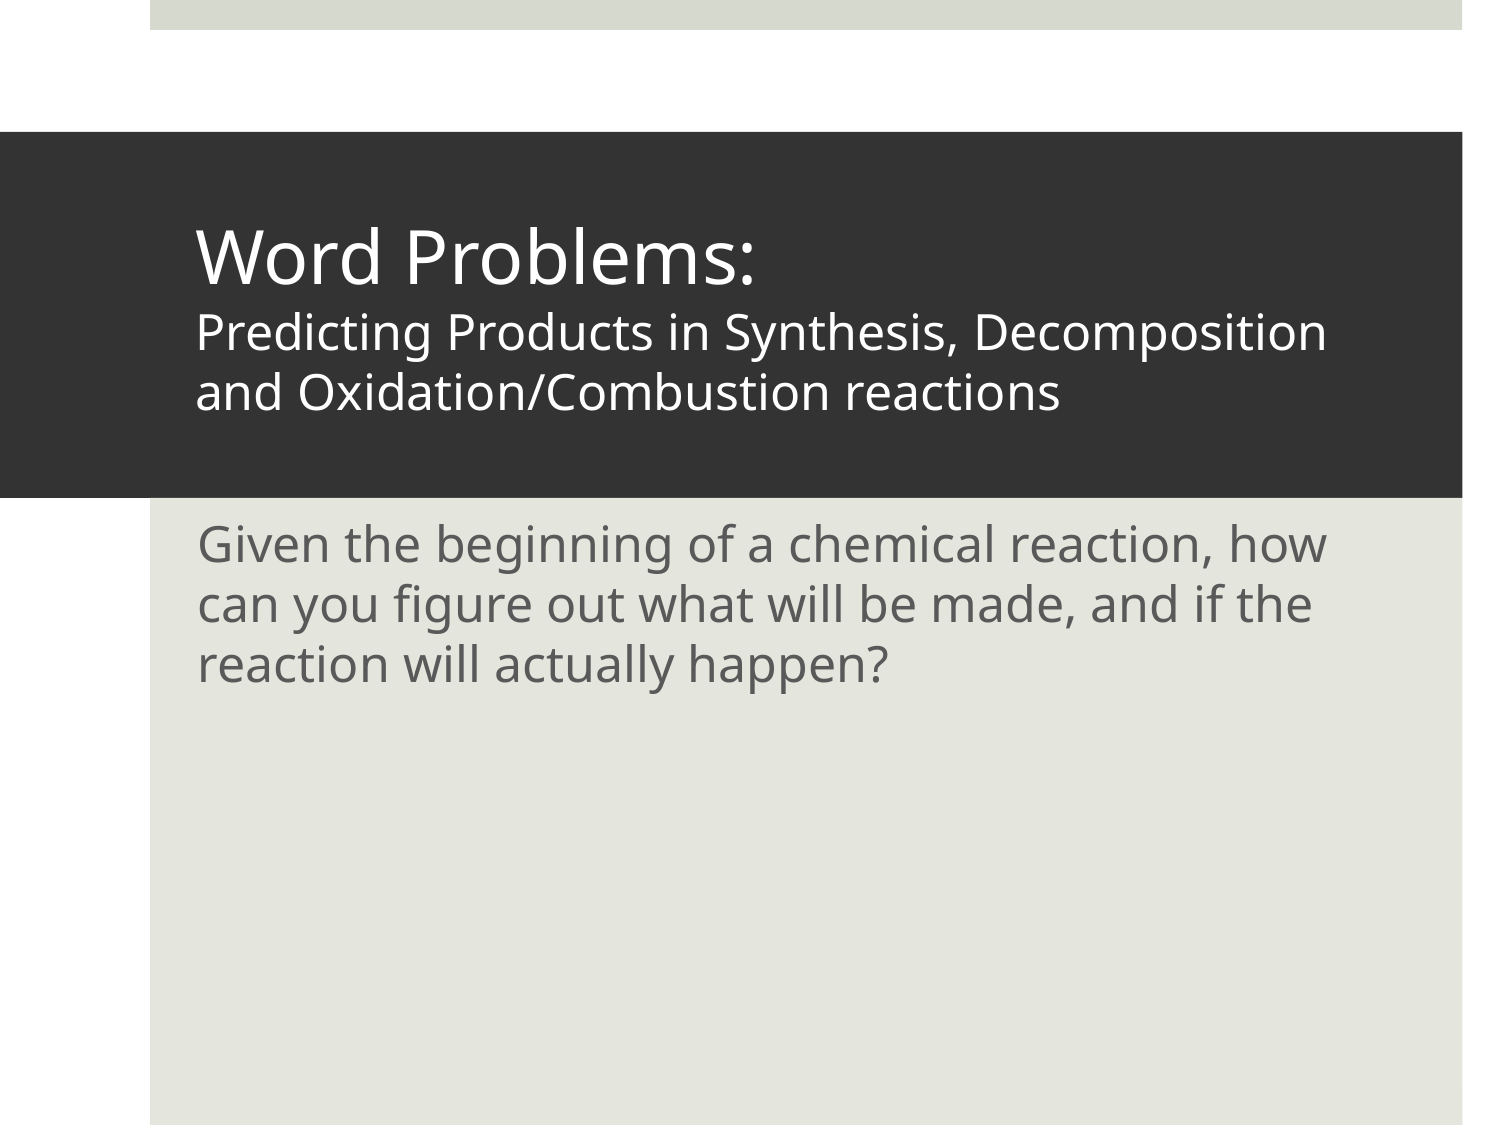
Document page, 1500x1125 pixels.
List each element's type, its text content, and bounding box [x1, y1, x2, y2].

subtitle Given the beginning of a chemical reaction, how can you figure out what will be made, and if the reaction will actually happen? [150, 497, 1463, 1125]
title Word Problems: Predicting Products in Synthesis, Decomposition and Oxidation/Combustion reactions [0, 131, 1463, 498]
